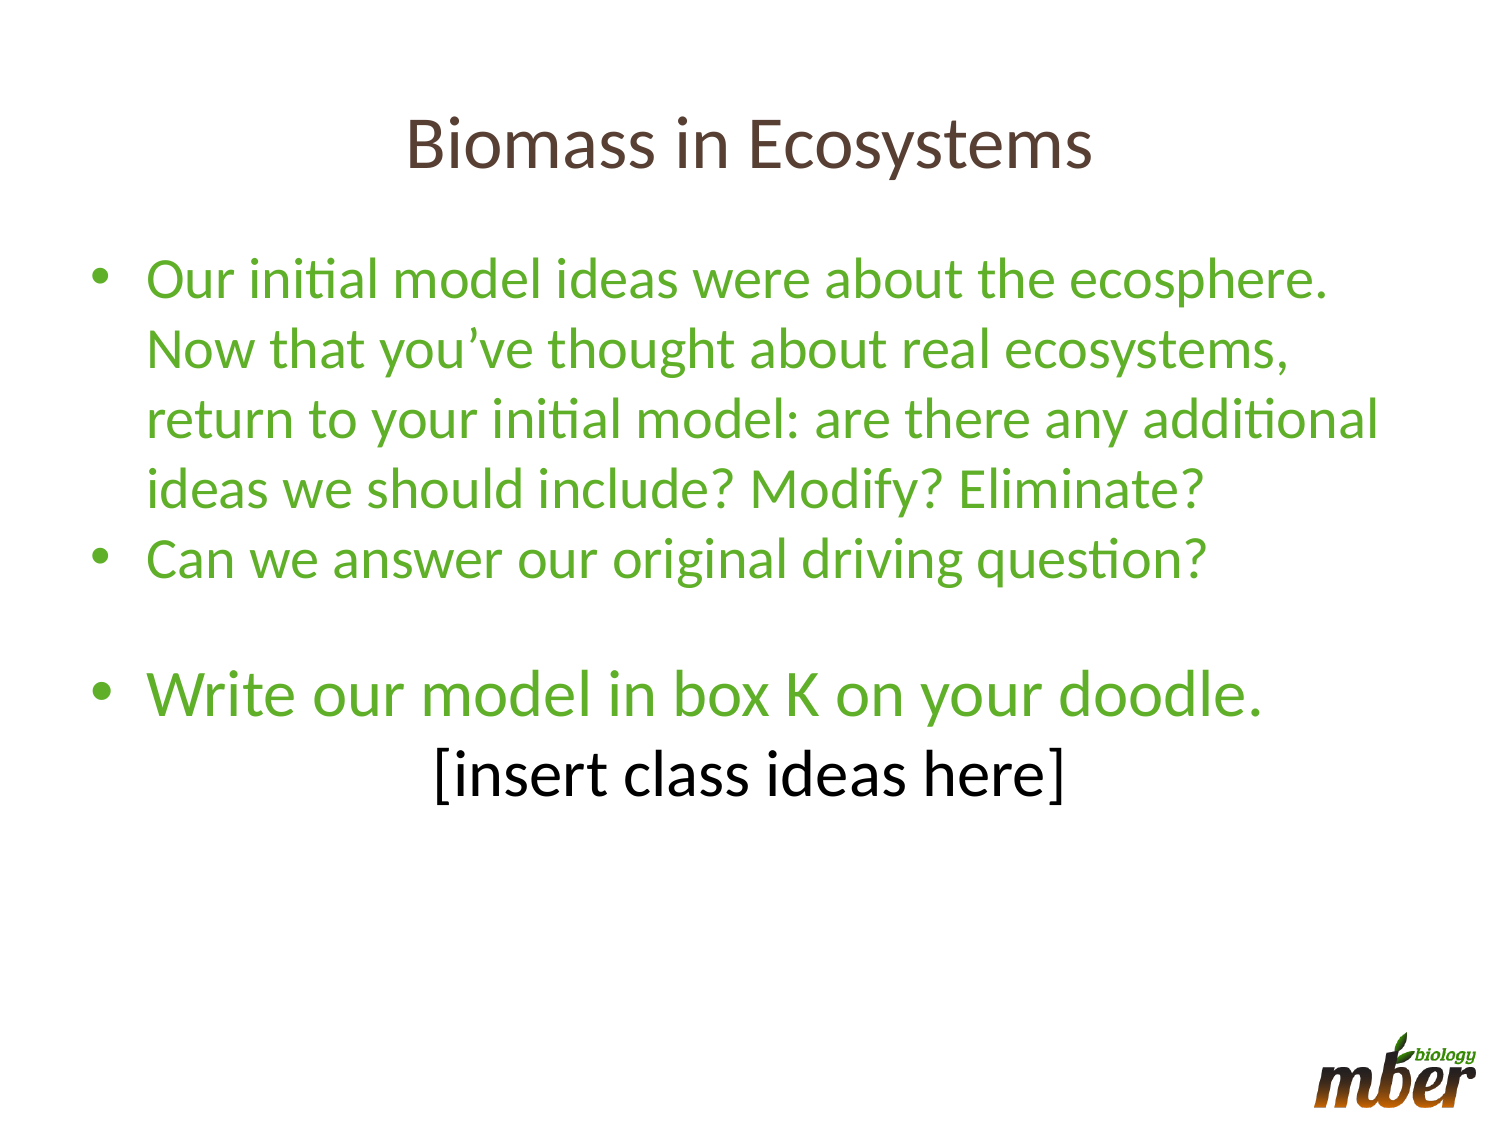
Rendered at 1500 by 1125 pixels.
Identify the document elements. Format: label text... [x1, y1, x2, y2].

list Our initial model ideas were about the ecosphere. Now that you’ve thought about real ecosystems, return to your initial model: are there any additional ideas we should include? Modify? Eliminate? Can we answer our original driving question? Write our model in box K on your doodle. [insert class ideas here] [75, 232, 1425, 921]
title Biomass in Ecosystems [75, 45, 1425, 232]
picture [1314, 1032, 1476, 1109]
